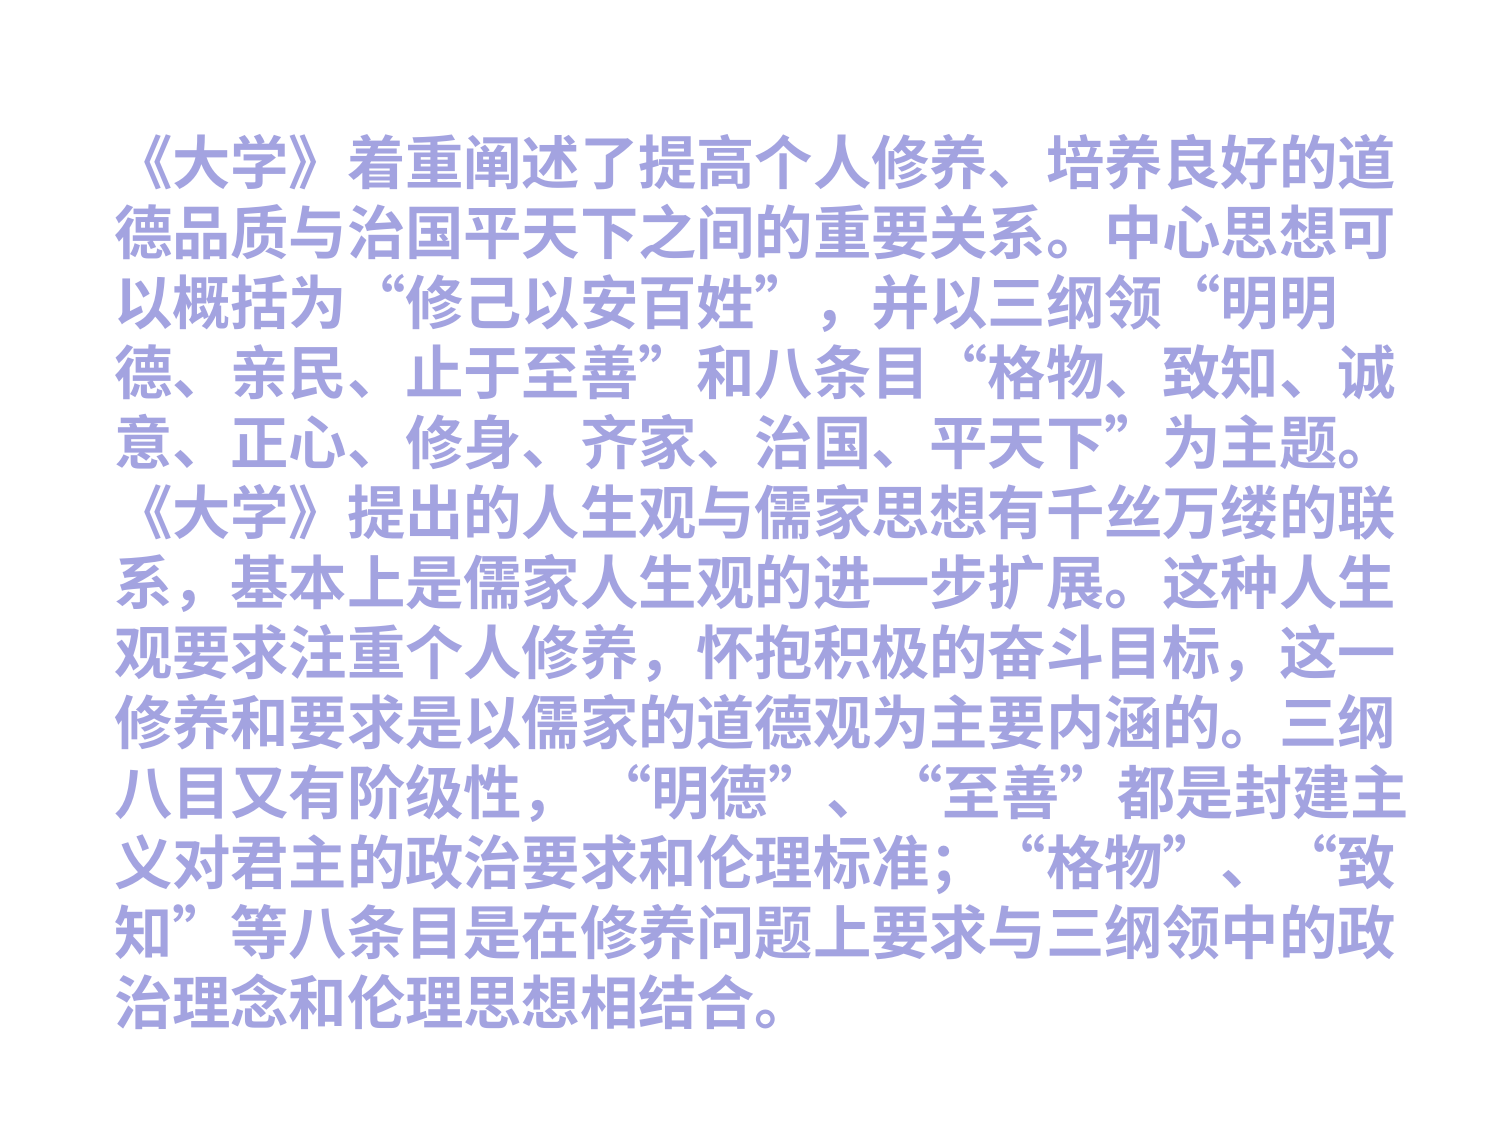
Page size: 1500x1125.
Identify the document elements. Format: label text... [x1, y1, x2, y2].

text_box 《大学》着重阐述了提高个人修养、培养良好的道德品质与治国平天下之间的重要关系。中心思想可以概括为“修己以安百姓”，并以三纲领“明明德、亲民、止于至善”和八条目“格物、致知、诚意、正心、修身、齐家、治国、平天下”为主题。《大学》提出的人生观与儒家思想有千丝万缕的联系，基本上是儒家人生观的进一步扩展。这种人生观要求注重个人修养，怀抱积极的奋斗目标，这一修养和要求是以儒家的道德观为主要内涵的。三纲八目又有阶级性， “明德”、“至善”都是封建主义对君主的政治要求和伦理标准；“格物”、“致知”等八条目是在修养问题上要求与三纲领中的政治理念和伦理思想相结合。 [99, 118, 1459, 1114]
